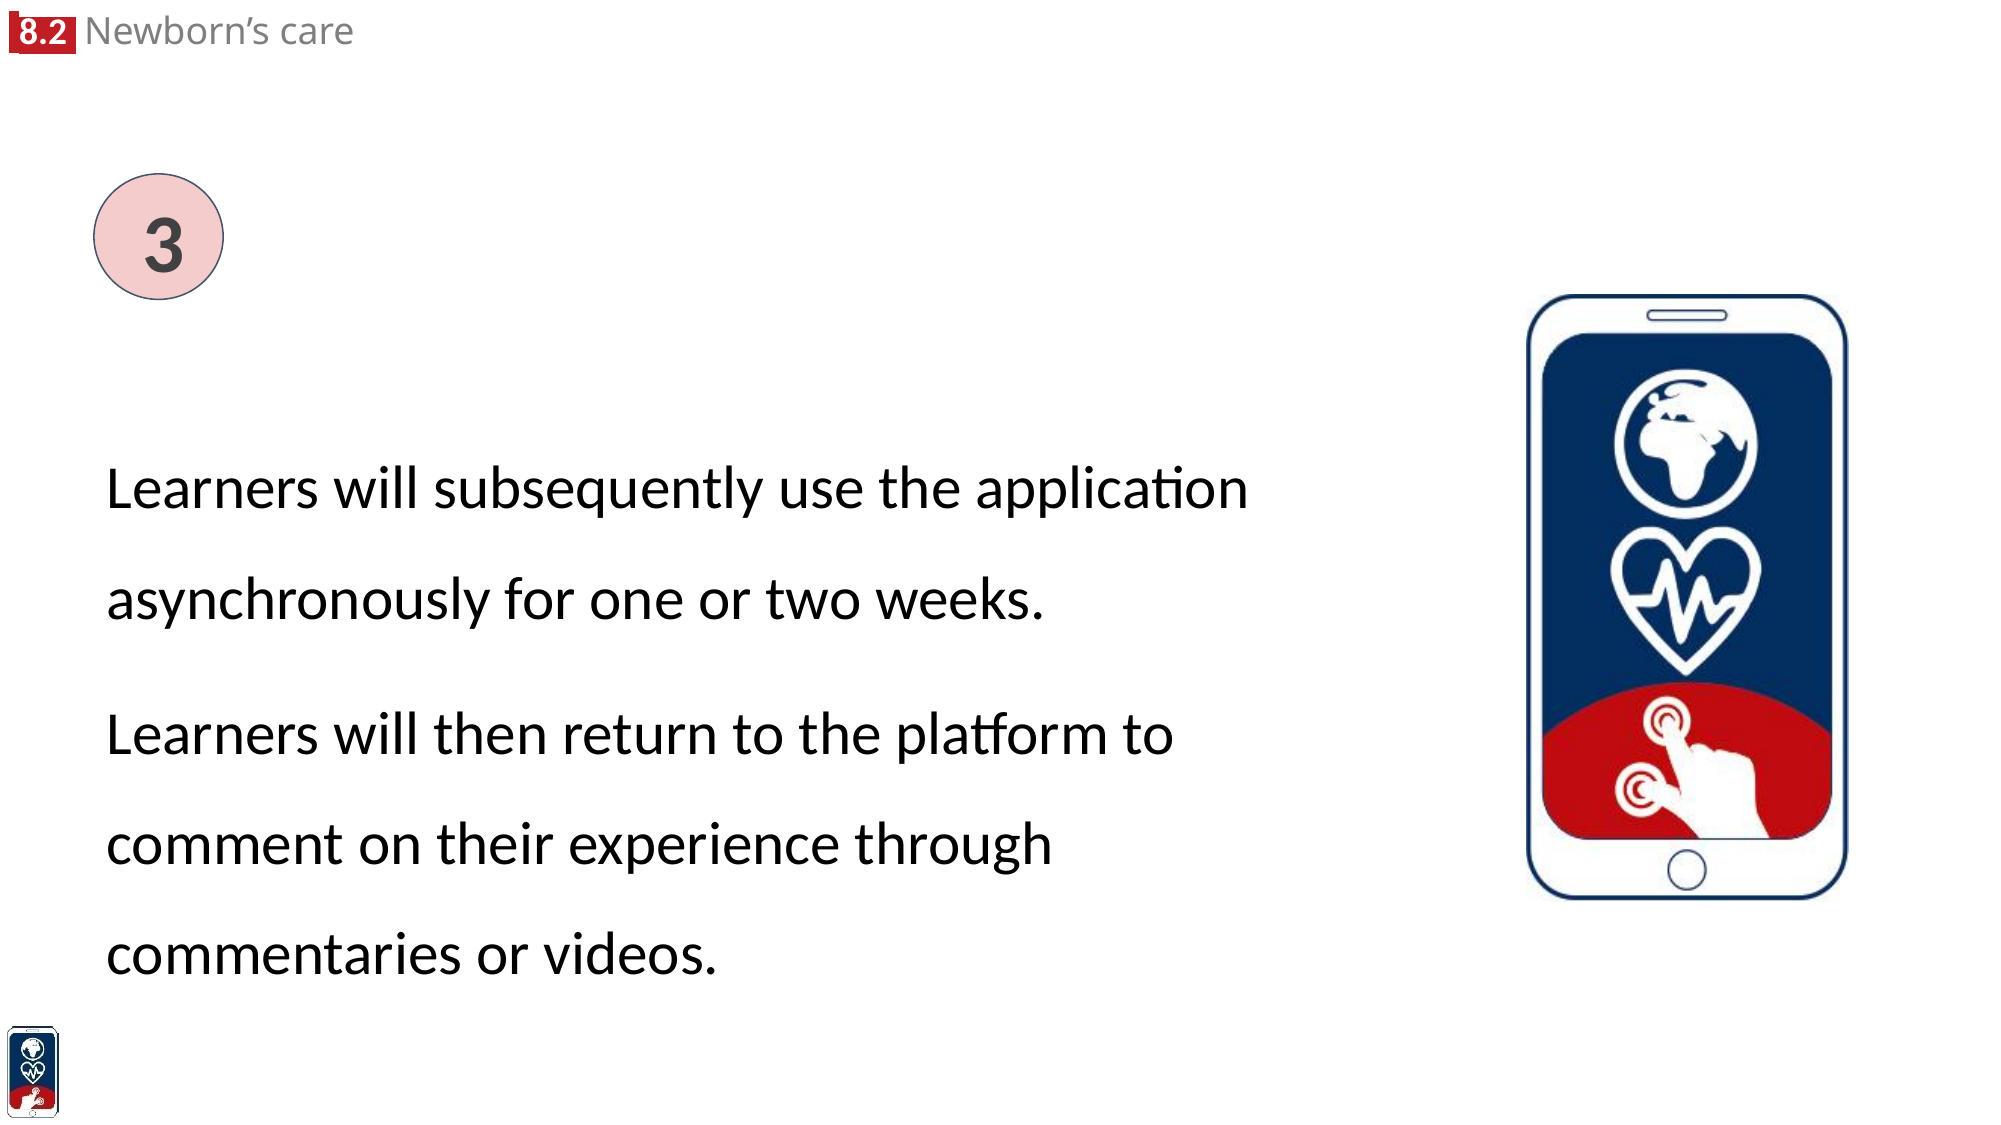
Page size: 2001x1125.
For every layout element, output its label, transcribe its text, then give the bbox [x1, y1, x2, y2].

text_box 3 [127, 173, 236, 304]
text_box [93, 181, 127, 292]
list Learners will subsequently use the application asynchronously for one or two weeks. Learners will then return to the platform to comment on their experience through commentaries or videos. [91, 403, 1420, 1051]
picture [1526, 294, 1849, 902]
picture [7, 1026, 59, 1118]
